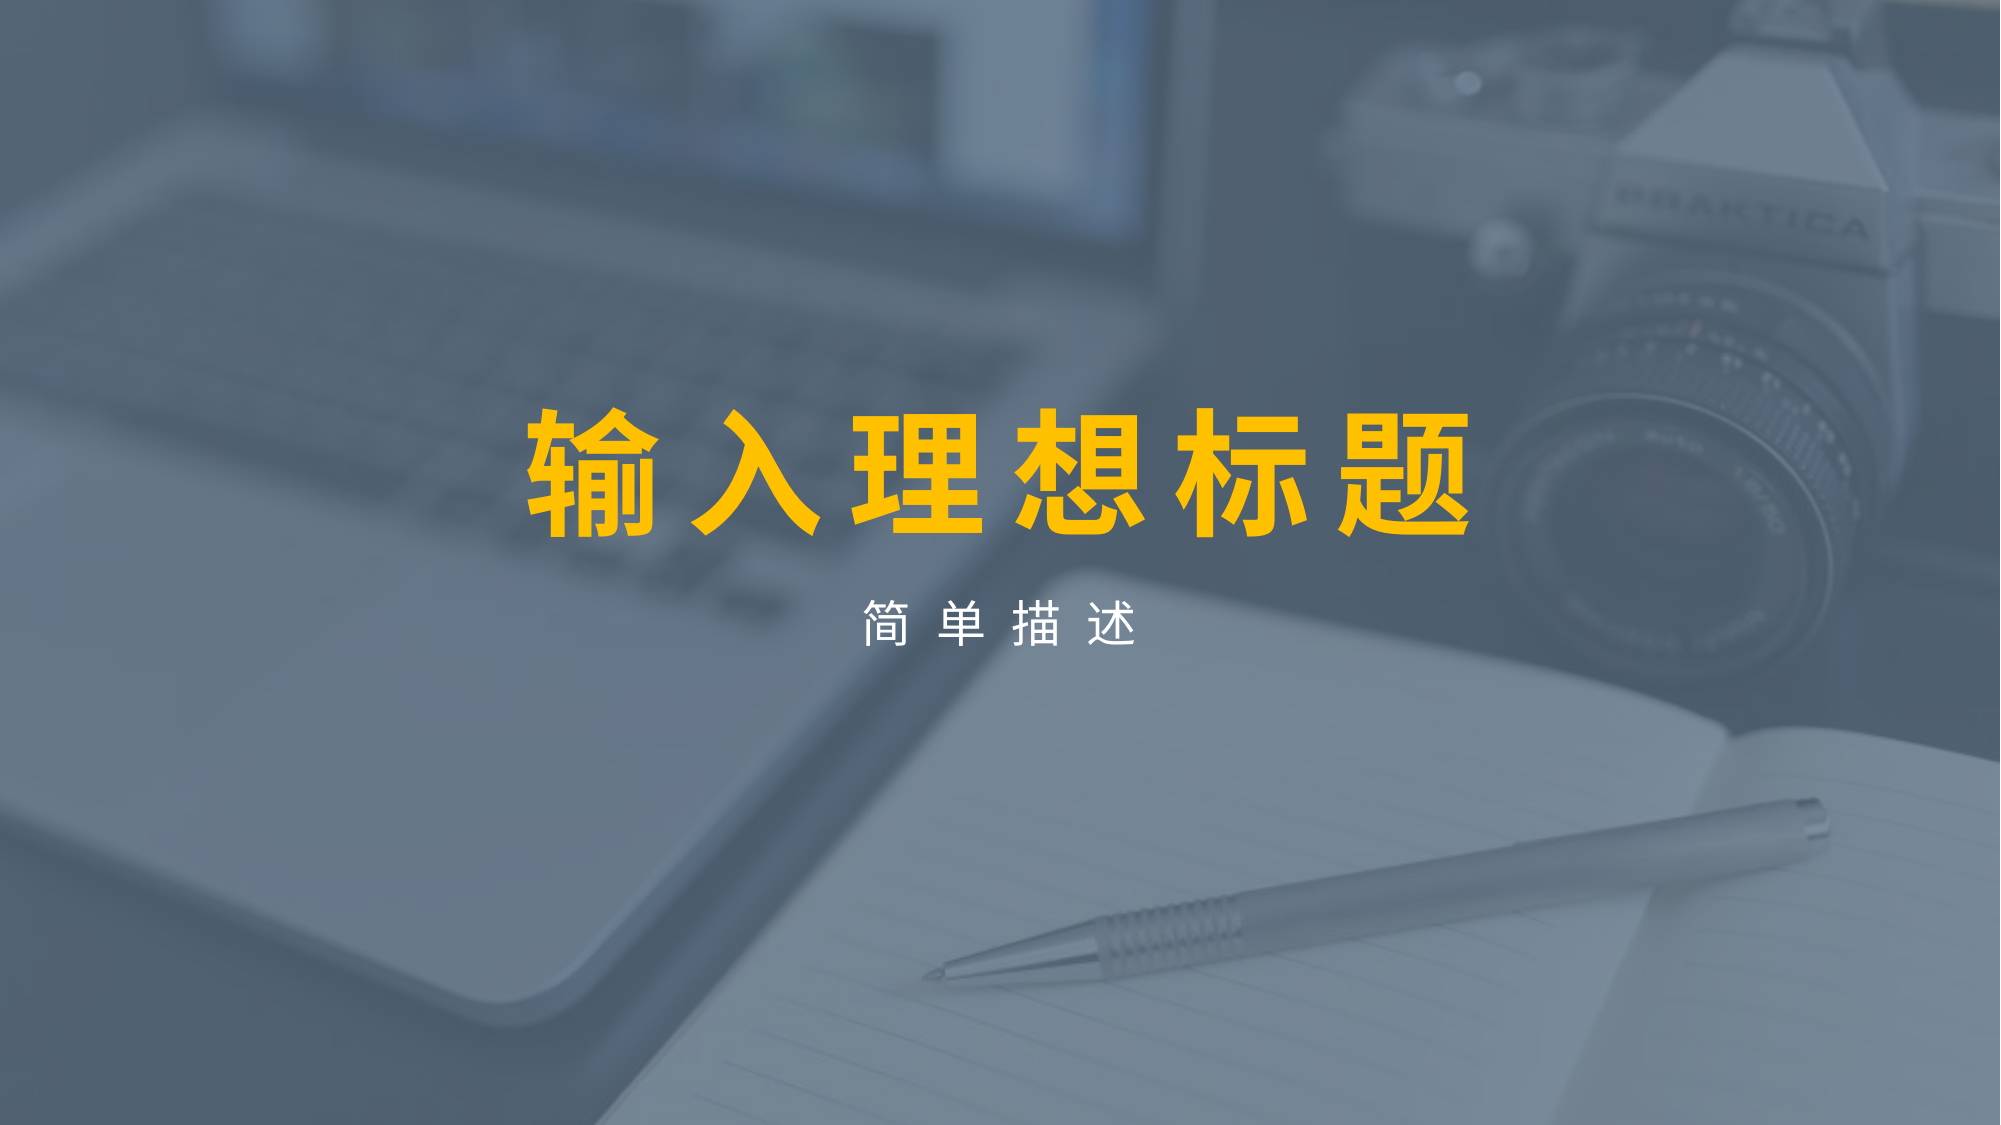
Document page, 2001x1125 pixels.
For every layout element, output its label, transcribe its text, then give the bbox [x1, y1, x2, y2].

list 简单描述 [136, 591, 1862, 838]
title 输入理想标题 [136, 94, 1862, 563]
